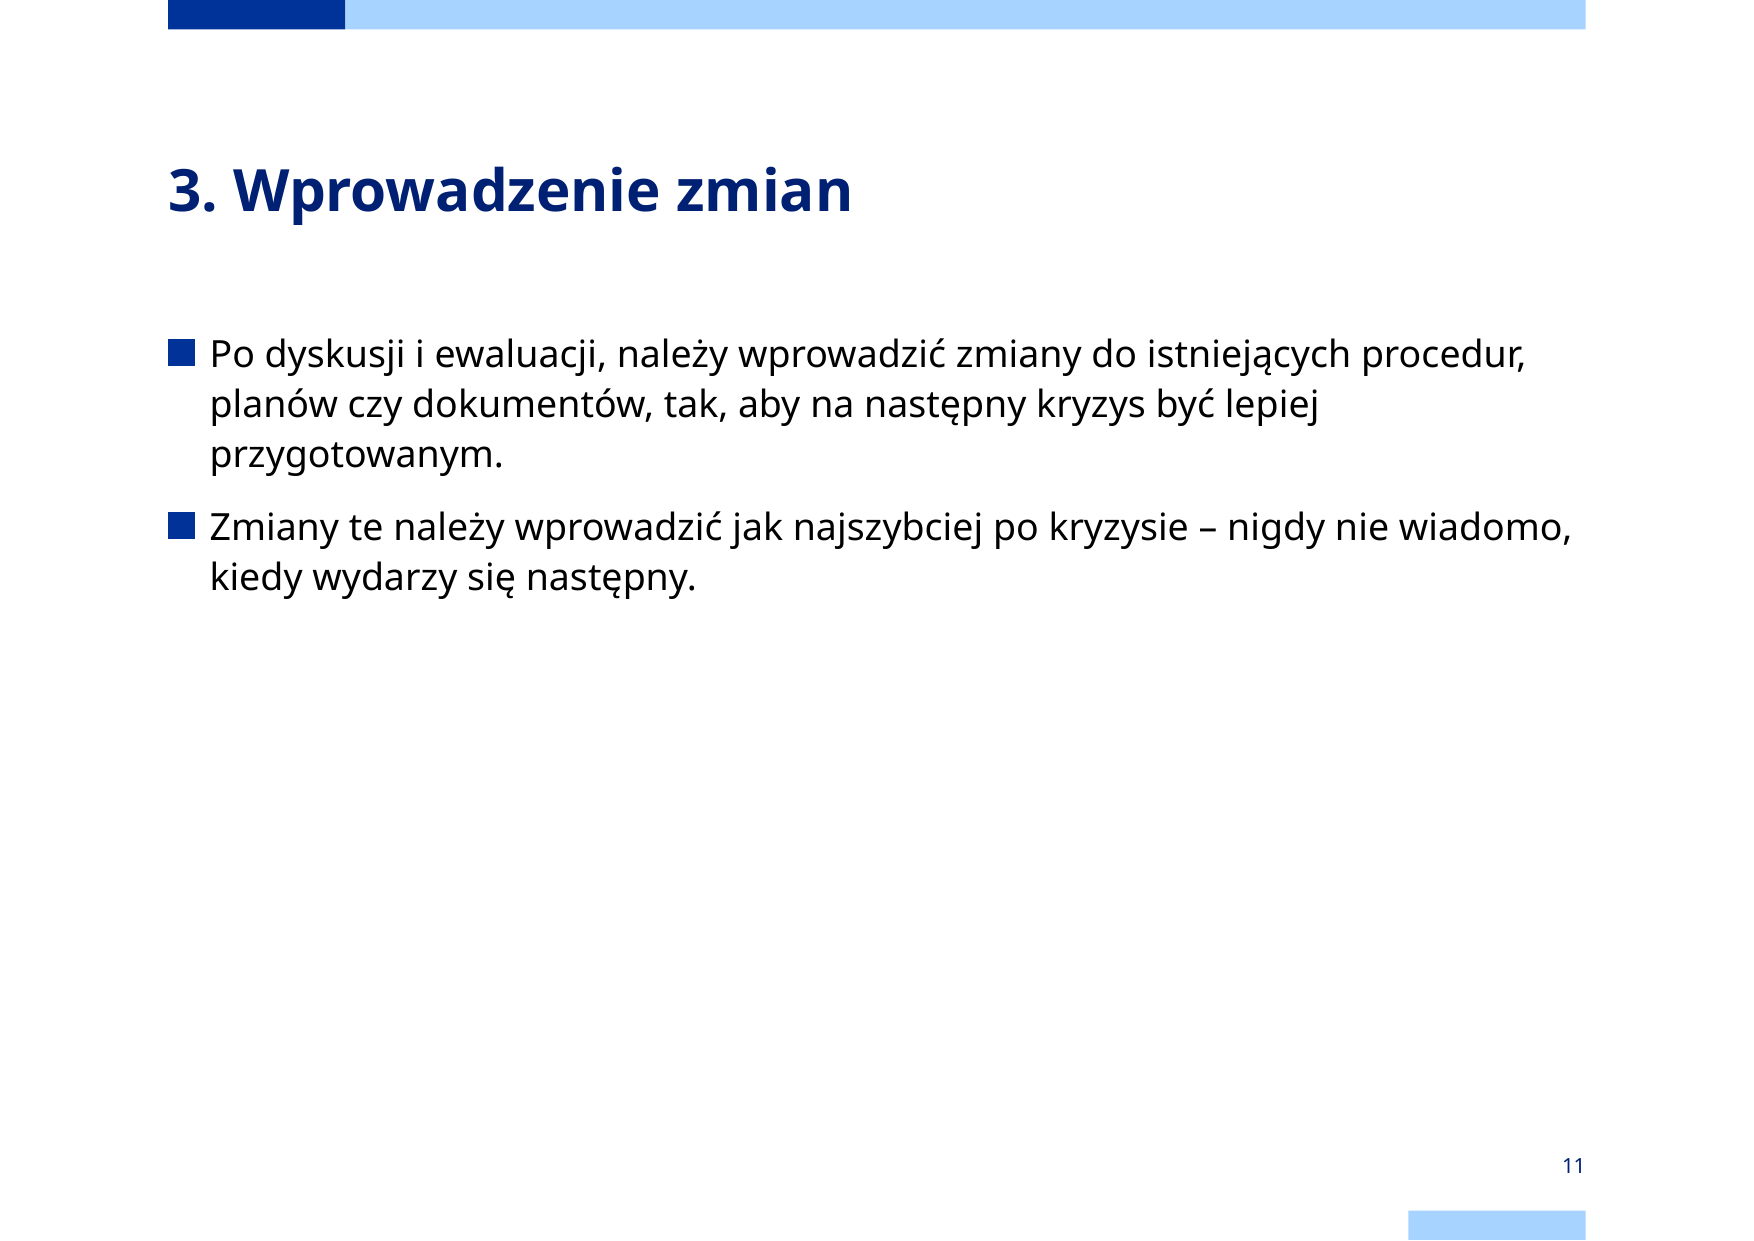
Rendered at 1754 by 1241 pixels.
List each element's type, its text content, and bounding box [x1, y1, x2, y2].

title 3. Wprowadzenie zmian [168, 147, 1586, 324]
picture [168, 512, 195, 539]
list Po dyskusji i ewaluacji, należy wprowadzić zmiany do istniejących procedur, planów czy dokumentów, tak, aby na następny kryzys być lepiej przygotowanym. Zmiany te należy wprowadzić jak najszybciej po kryzysie – nigdy nie wiadomo, kiedy wydarzy się następny. [168, 324, 1586, 1093]
slide_number 11 [1408, 1151, 1586, 1182]
picture [168, 339, 195, 366]
